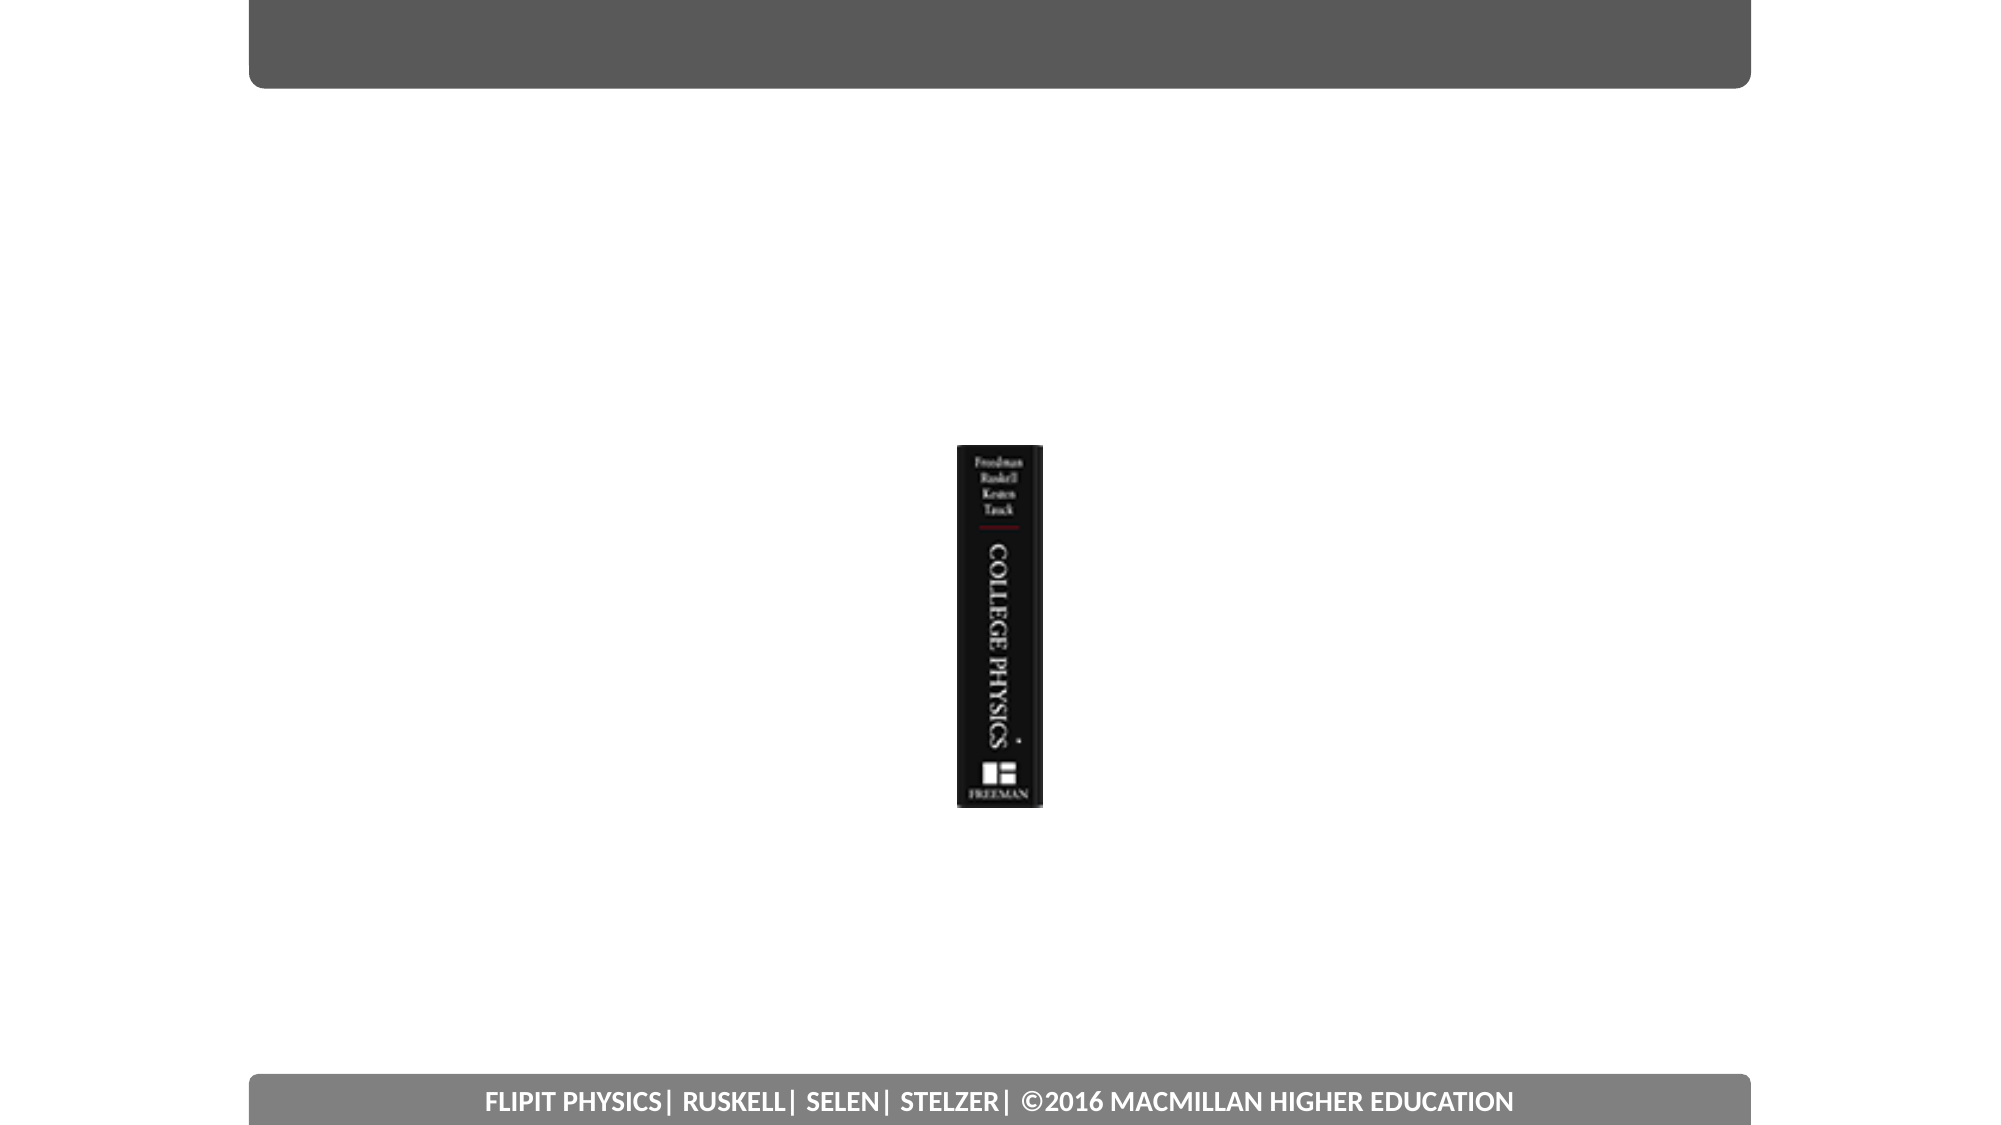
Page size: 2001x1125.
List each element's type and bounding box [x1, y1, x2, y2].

text_box [249, 1074, 1750, 1125]
picture [957, 445, 1043, 808]
text_box [248, 0, 1752, 89]
